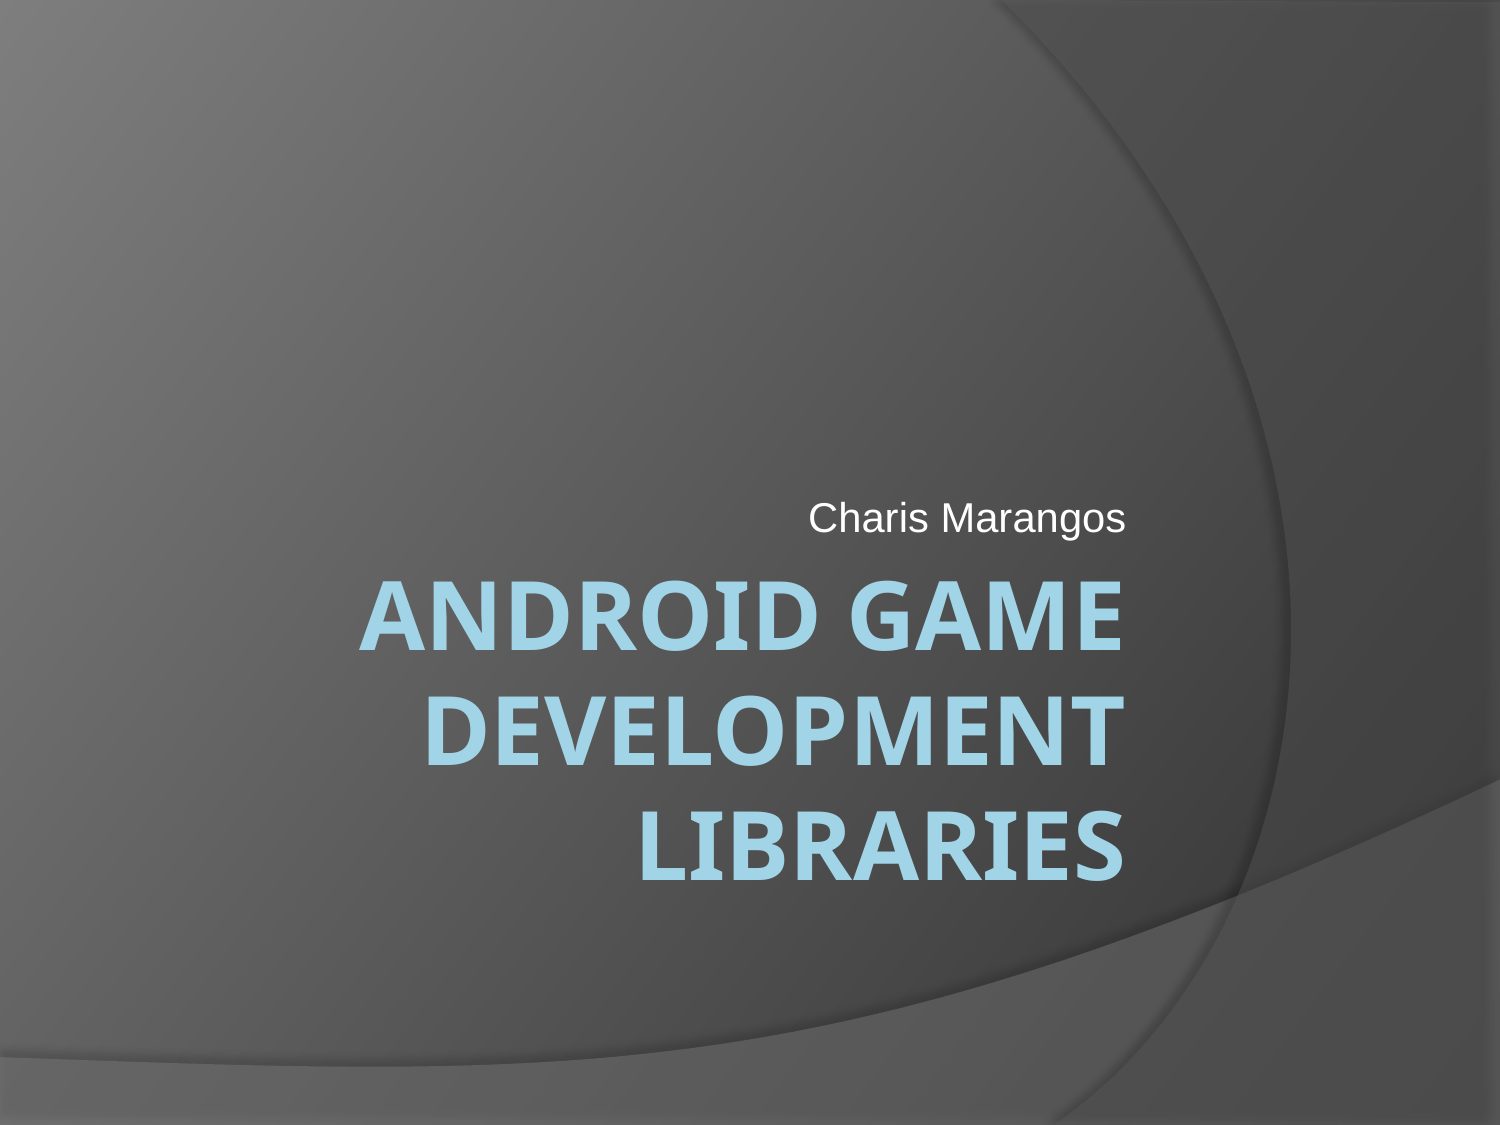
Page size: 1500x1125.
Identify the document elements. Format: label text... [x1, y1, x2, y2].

title Android Game Development Libraries [70, 547, 1134, 925]
subtitle Charis Marangos [71, 253, 1134, 541]
